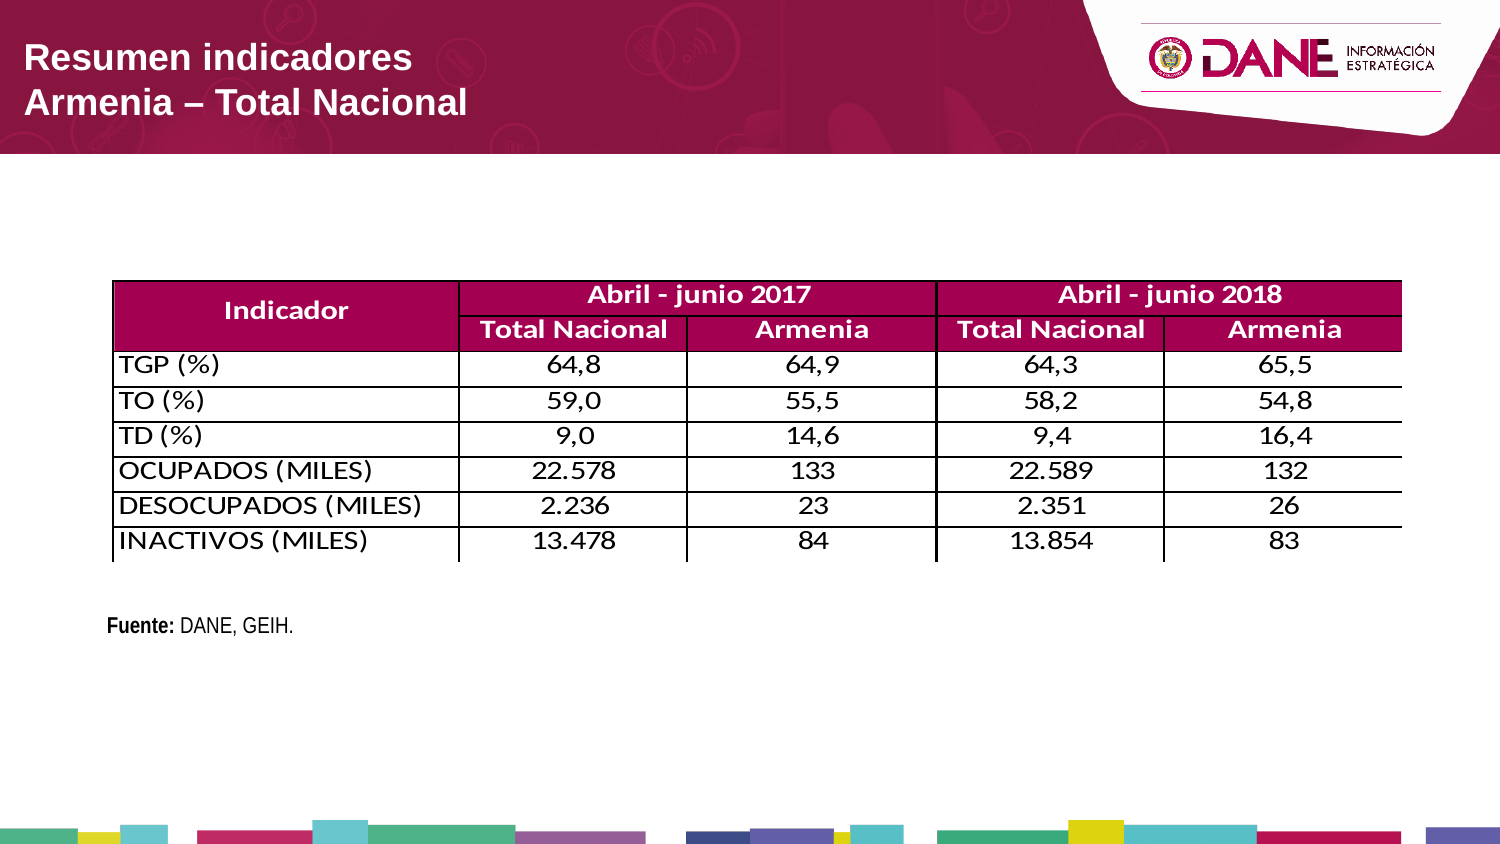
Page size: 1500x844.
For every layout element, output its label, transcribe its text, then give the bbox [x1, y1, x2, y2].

picture [111, 279, 1405, 564]
picture [0, 820, 1500, 844]
text_box Fuente: DANE, GEIH. [101, 603, 309, 646]
text_box Resumen indicadores Armenia – Total Nacional [0, 2, 1081, 154]
picture [1081, 148, 1500, 154]
picture [1139, 15, 1442, 101]
